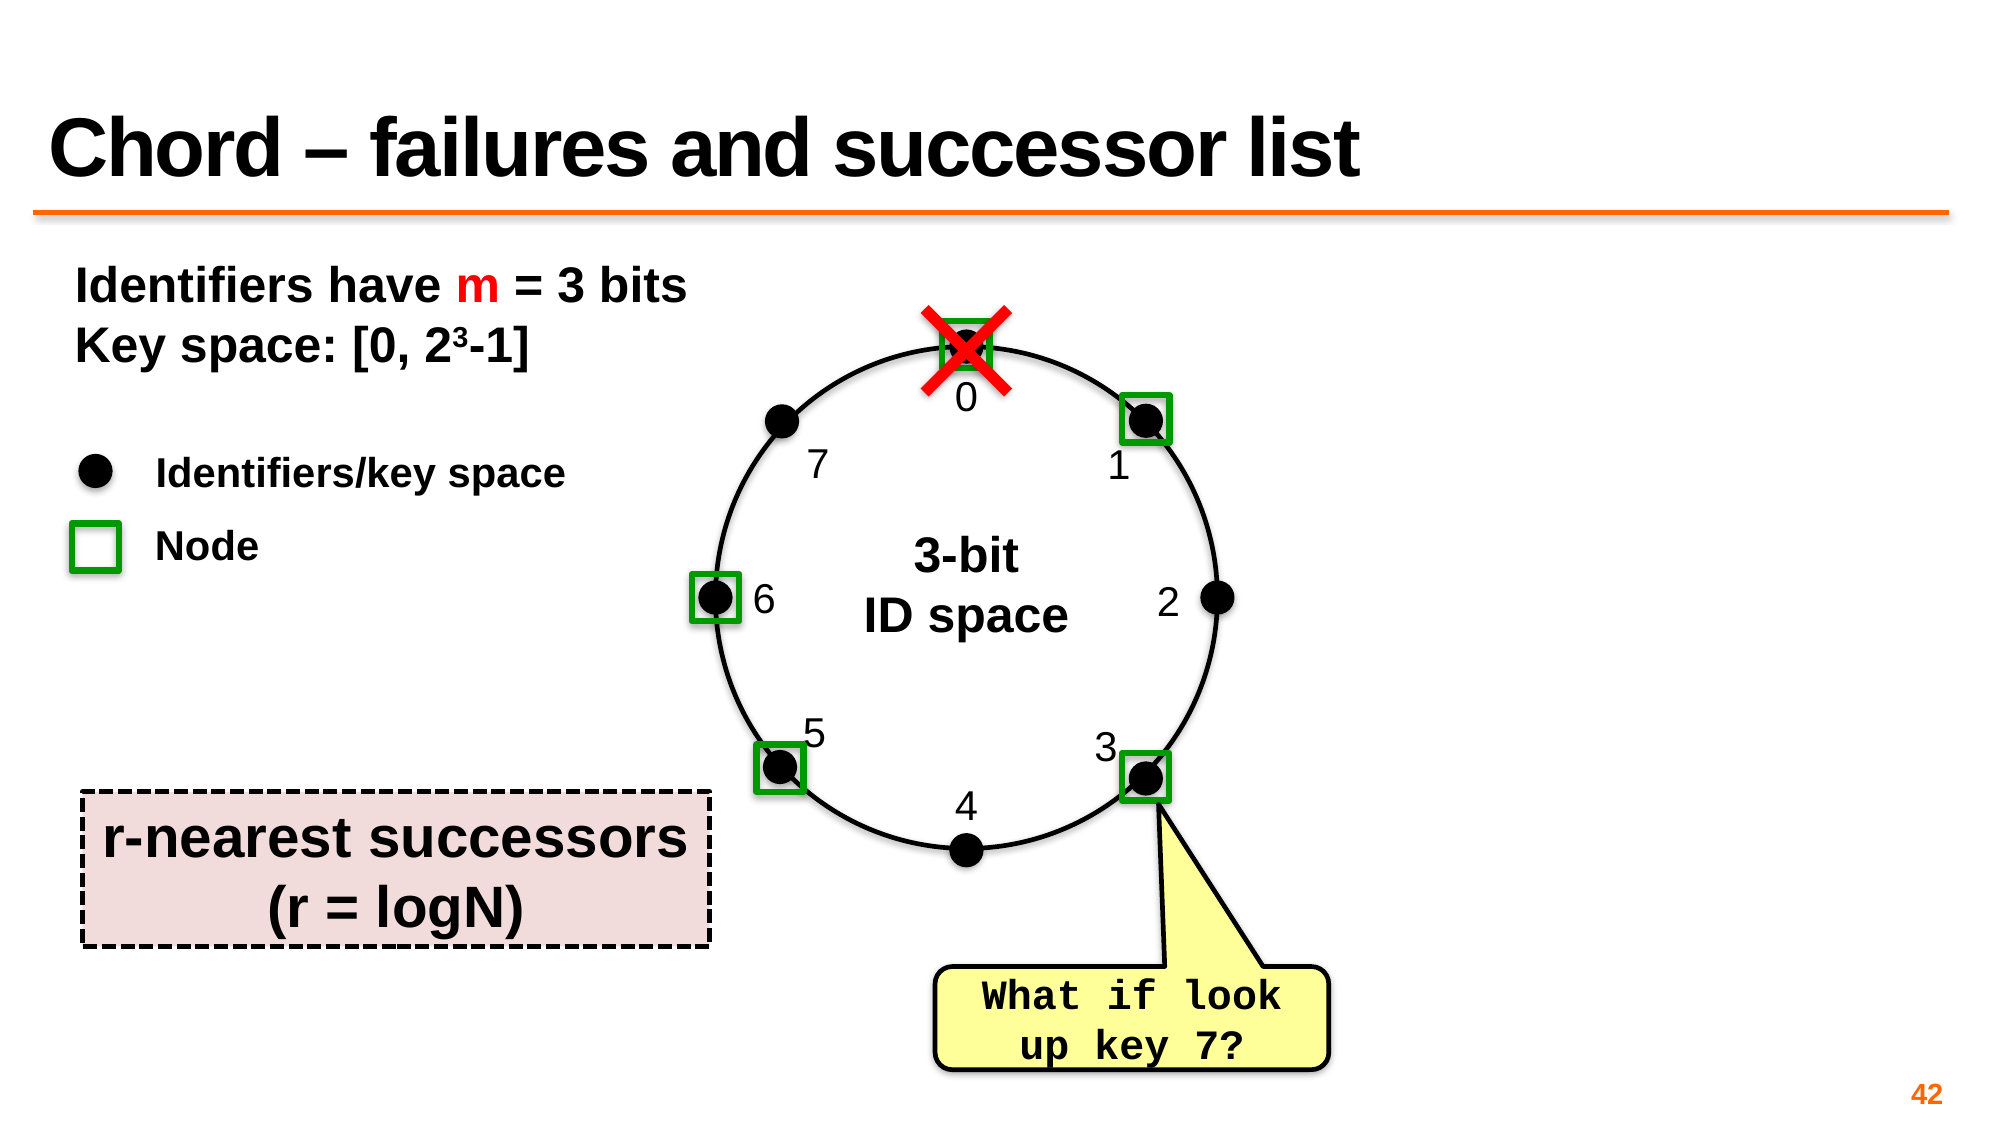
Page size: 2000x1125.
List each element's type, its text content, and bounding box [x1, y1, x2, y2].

text_box [920, 304, 1013, 398]
text_box [756, 744, 804, 792]
text_box [691, 573, 740, 622]
text_box [941, 345, 949, 363]
text_box Identifiers/key space [140, 438, 582, 503]
text_box r-nearest successors (r = logN) [82, 791, 710, 947]
text_box What if look up key 7? [934, 803, 1330, 1071]
text_box [984, 347, 990, 361]
text_box Node [139, 511, 275, 577]
text_box [1201, 581, 1233, 614]
text_box 6 [737, 564, 791, 630]
text_box Identifiers have m = 3 bits Key space: [0, 23-1] [59, 245, 704, 380]
text_box [950, 837, 982, 866]
text_box [1122, 394, 1170, 443]
text_box [715, 347, 1218, 849]
text_box [766, 405, 798, 437]
text_box 3-bit ID space [848, 514, 1085, 650]
text_box 3 [1079, 712, 1133, 778]
text_box [1121, 753, 1170, 801]
text_box [71, 523, 120, 571]
slide_number 42 [1482, 1074, 1950, 1110]
text_box 5 [788, 698, 842, 763]
text_box 7 [791, 429, 845, 495]
text_box 1 [1092, 430, 1146, 496]
text_box 0 [939, 377, 993, 428]
text_box 4 [940, 771, 994, 837]
title Chord – failures and successor list [33, 24, 1950, 201]
text_box [949, 320, 985, 337]
text_box [79, 455, 112, 487]
text_box 2 [1141, 567, 1195, 633]
